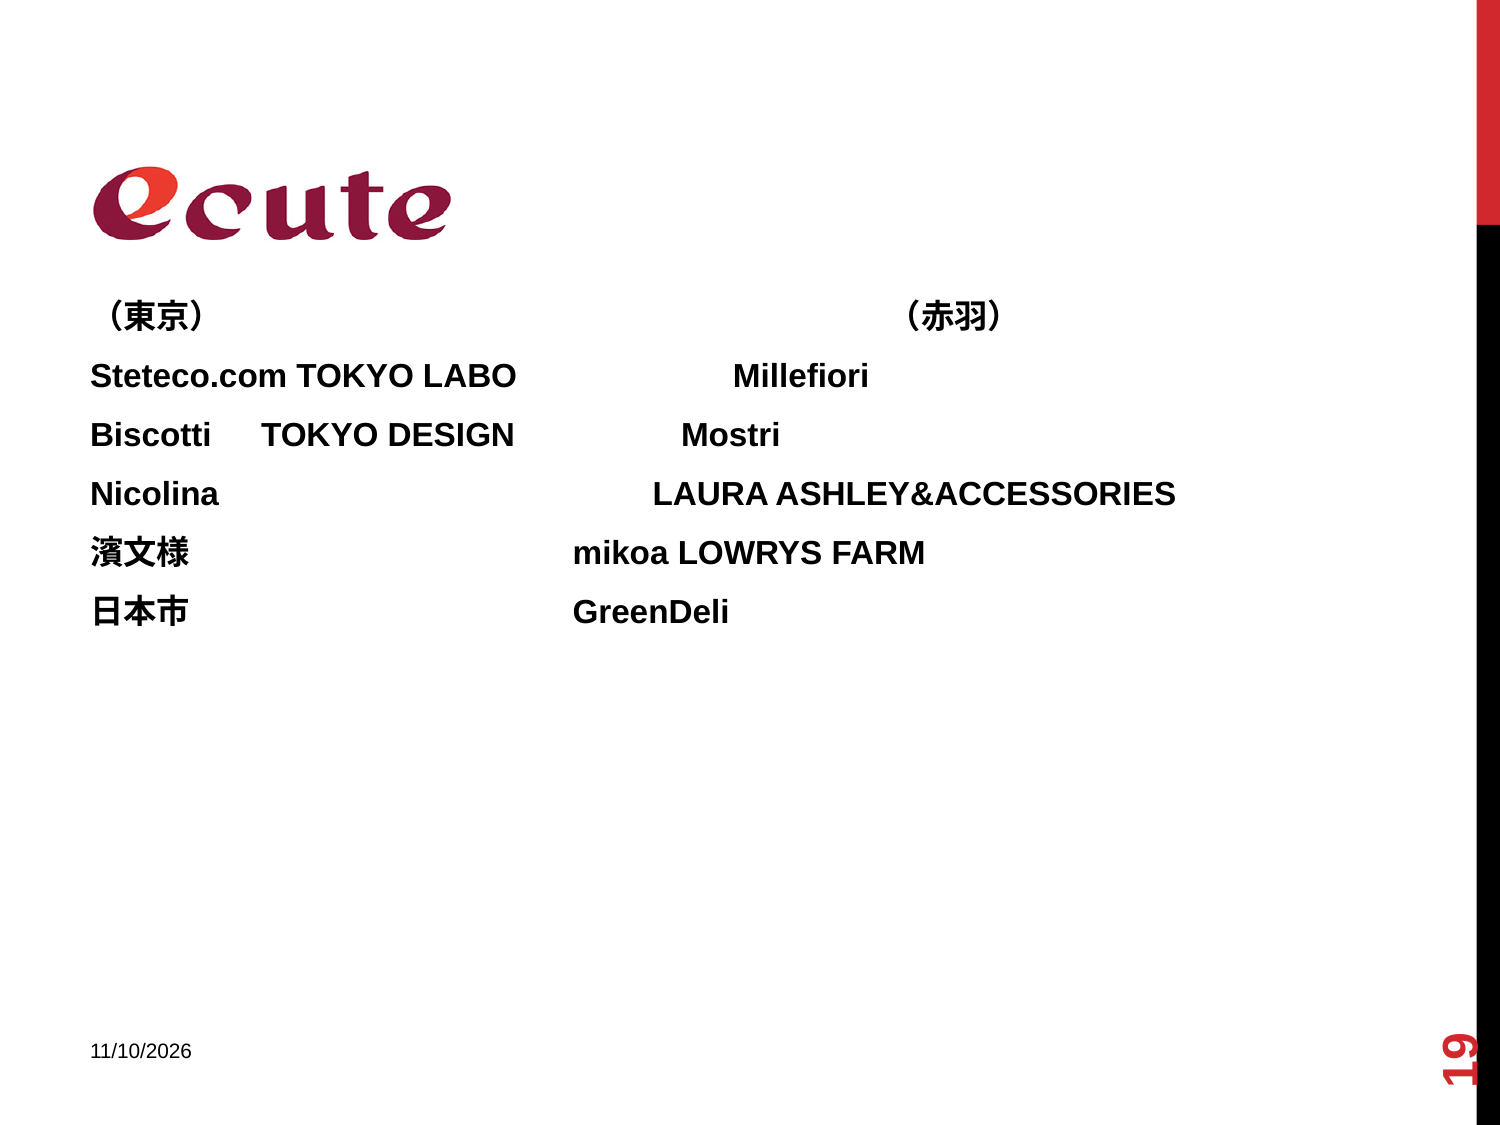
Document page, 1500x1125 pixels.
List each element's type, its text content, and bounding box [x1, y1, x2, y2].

picture [76, 155, 480, 245]
slide_number 19 [1427, 887, 1488, 1104]
title [75, 25, 1025, 250]
list （東京） （赤羽） Steteco.com TOKYO LABO Millefiori Biscotti TOKYO DESIGN Mostri Nicolina LAURA ASHLEY&ACCESSORIES 濱文様 mikoa LOWRYS FARM 日本市 GreenDeli [75, 287, 1325, 1005]
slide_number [75, 1012, 638, 1063]
